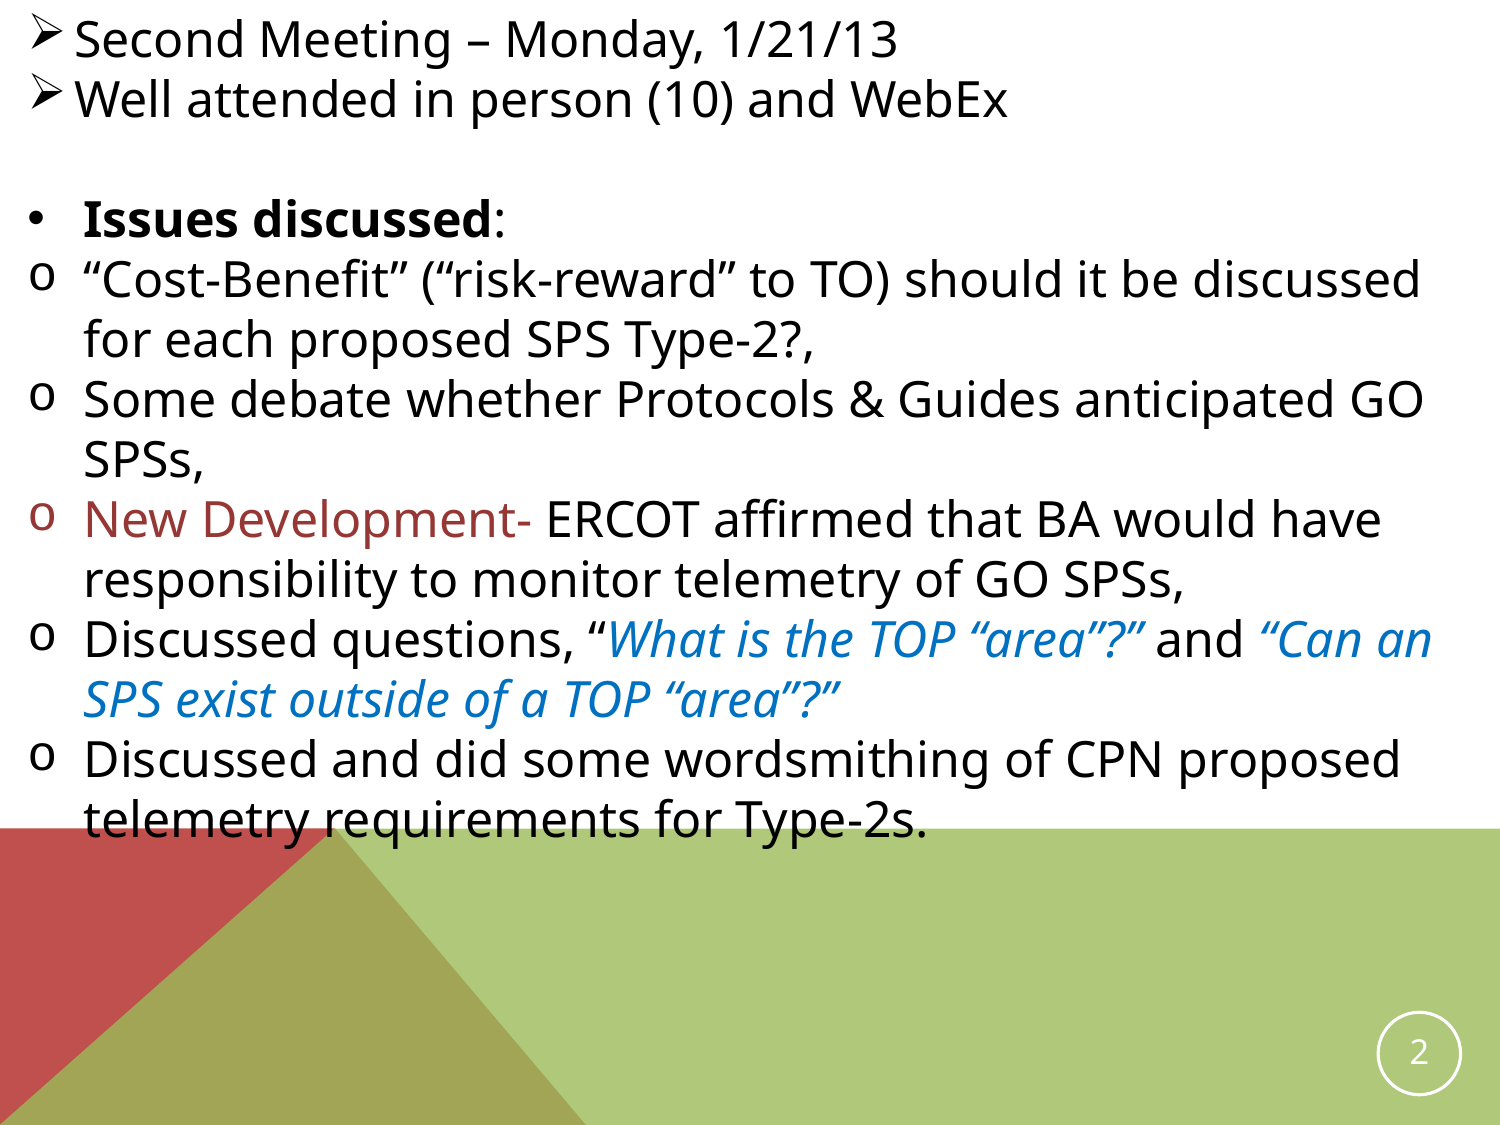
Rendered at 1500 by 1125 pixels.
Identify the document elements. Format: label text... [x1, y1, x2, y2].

text_box Second Meeting – Monday, 1/21/13 Well attended in person (10) and WebEx Issues discussed: “Cost-Benefit” (“risk-reward” to TO) should it be discussed for each proposed SPS Type-2?, Some debate whether Protocols & Guides anticipated GO SPSs, New Development- ERCOT affirmed that BA would have responsibility to monitor telemetry of GO SPSs, Discussed questions, “What is the TOP “area”?” and “Can an SPS exist outside of a TOP “area”?” Discussed and did some wordsmithing of CPN proposed telemetry requirements for Type-2s. [12, 0, 1475, 915]
slide_number 2 [1376, 1010, 1463, 1097]
